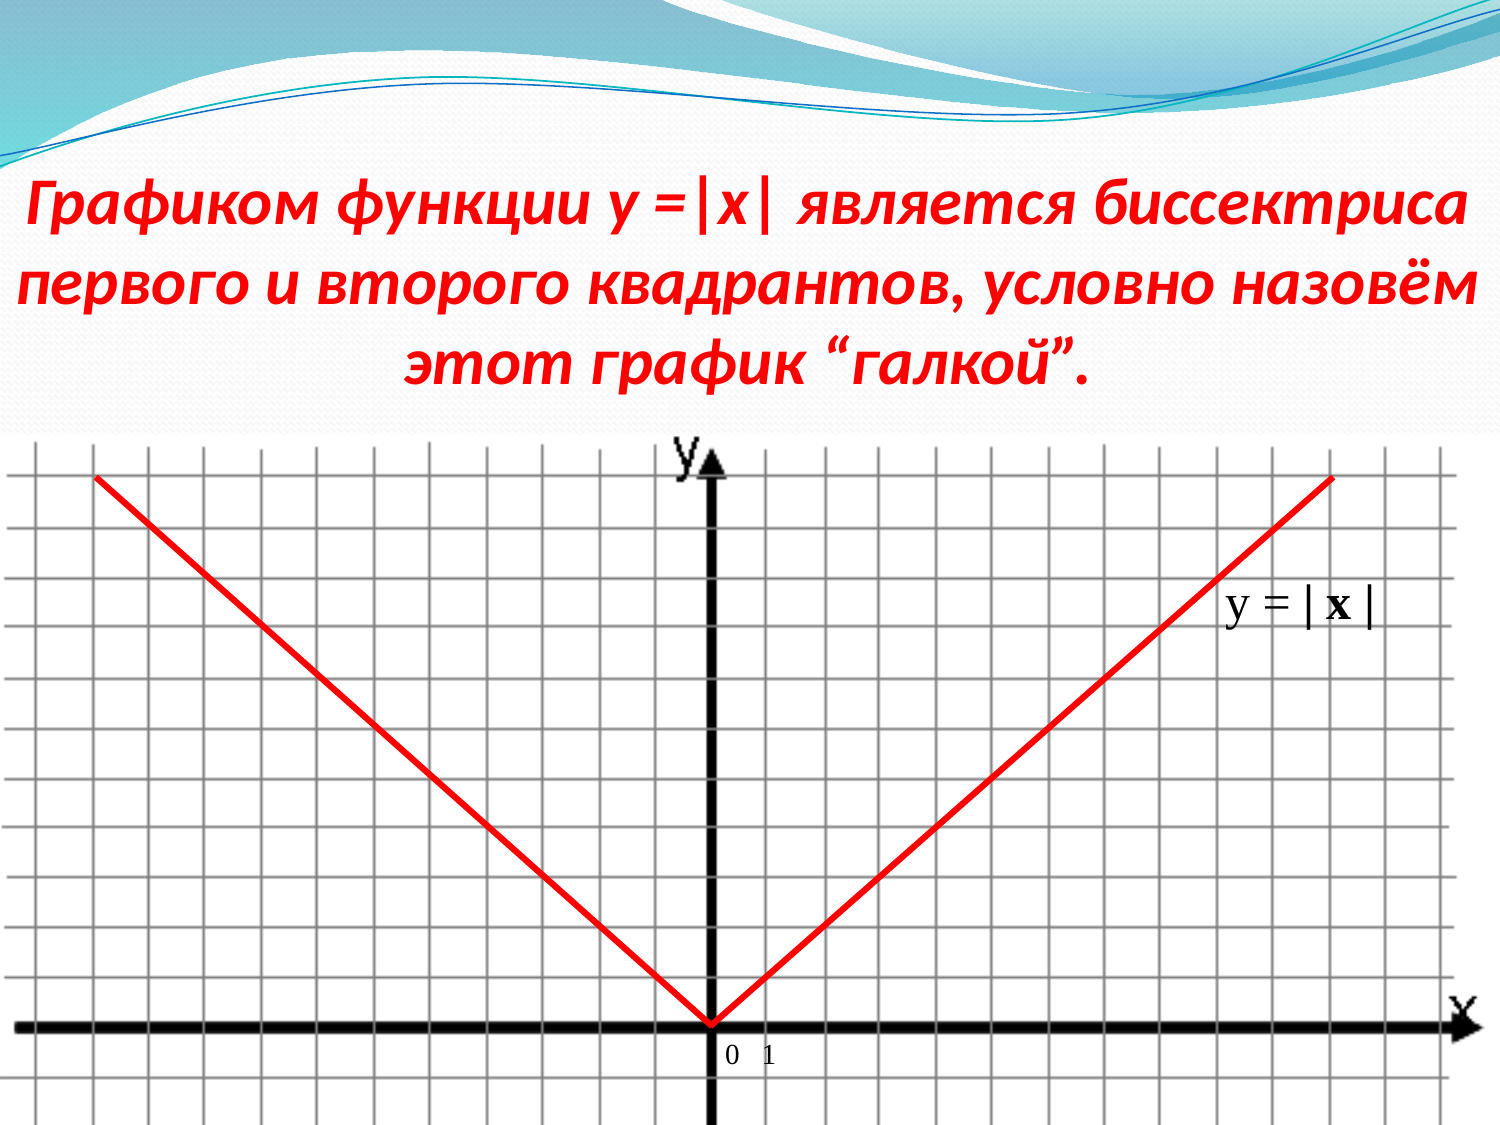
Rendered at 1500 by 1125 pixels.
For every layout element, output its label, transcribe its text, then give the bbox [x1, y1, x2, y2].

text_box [95, 476, 1334, 1027]
picture [0, 435, 1500, 1125]
title Графиком функции y =|x| является биссектриса первого и второго квадрантов, условно назовём этот график “галкой”. [0, 74, 1499, 399]
